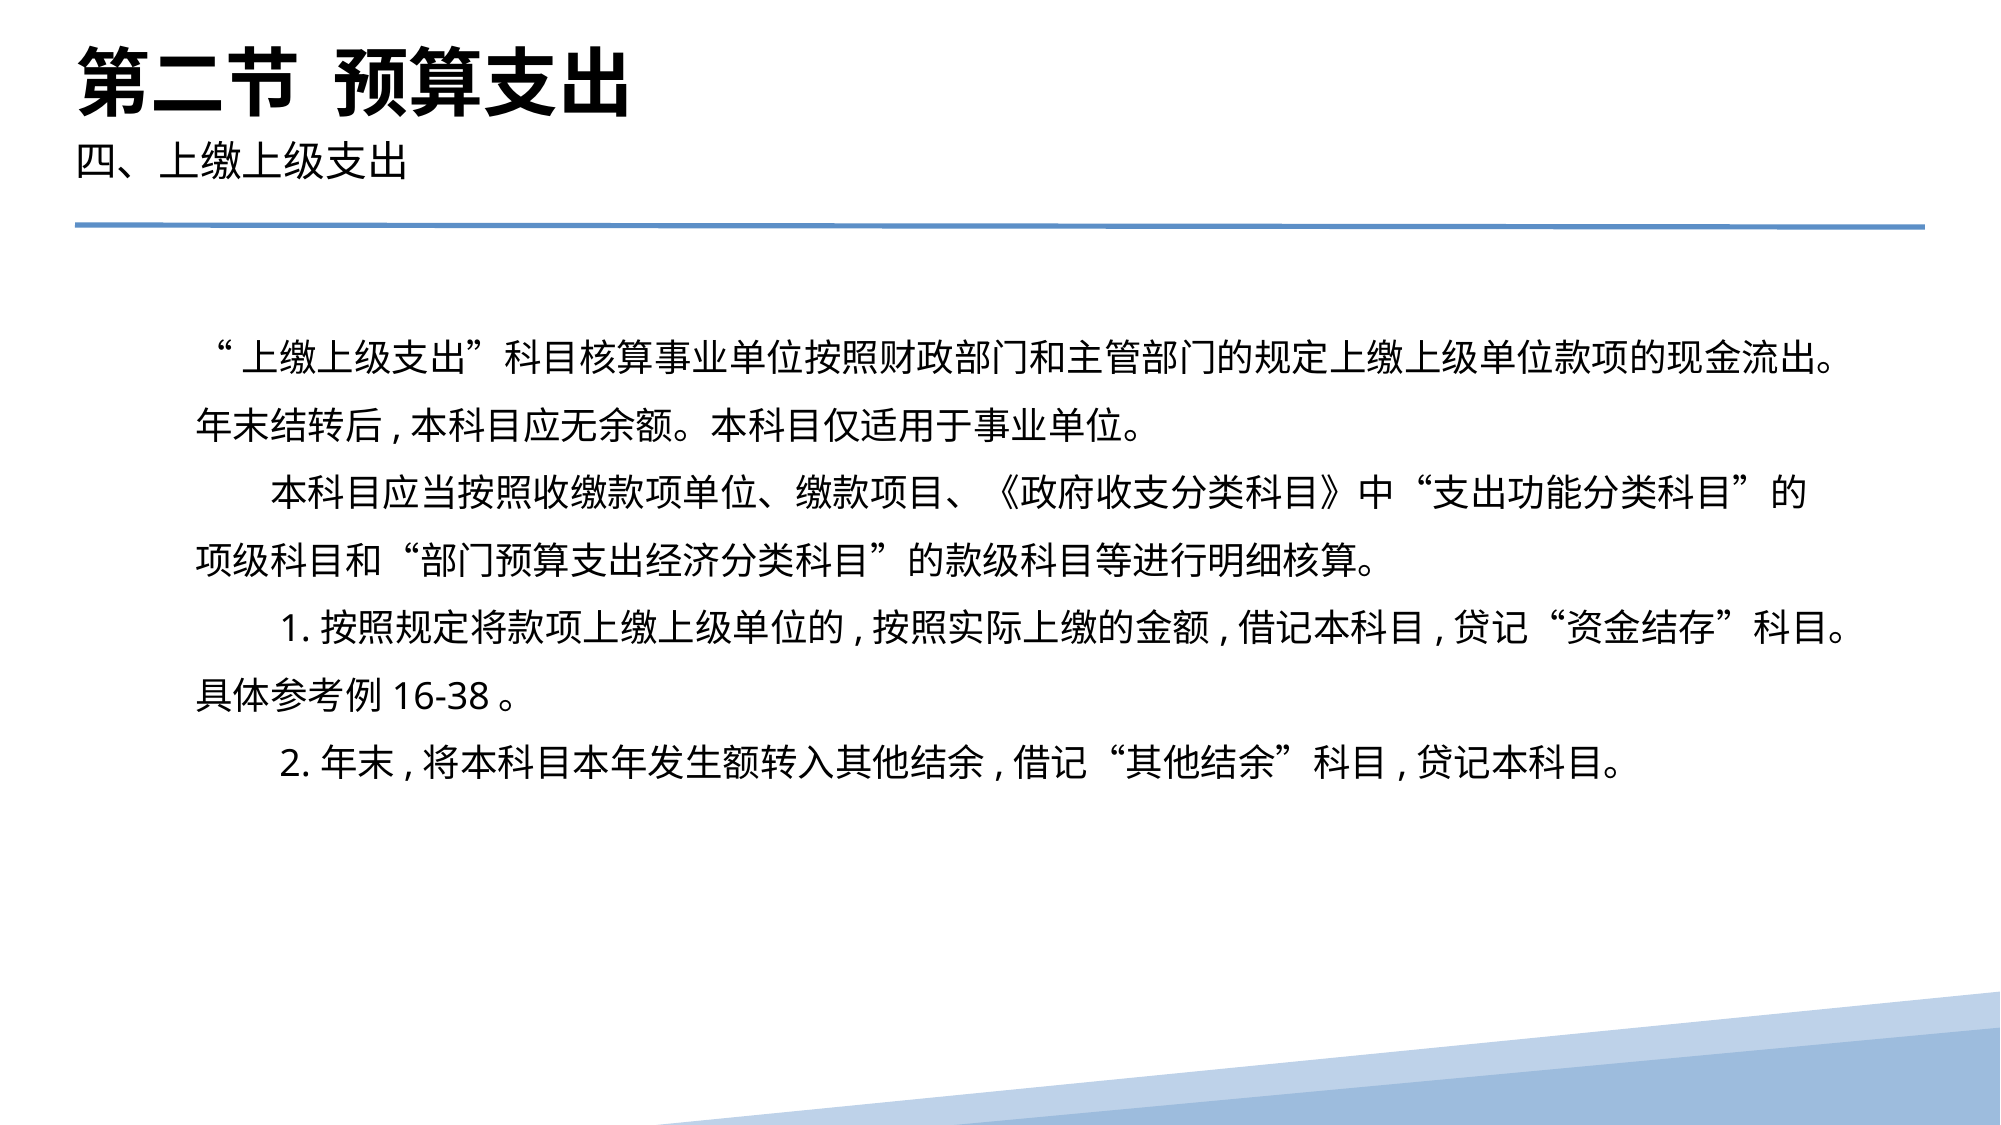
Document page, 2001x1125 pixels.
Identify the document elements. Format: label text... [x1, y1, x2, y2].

text_box 第二节 预算支出 [75, 24, 1925, 124]
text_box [656, 991, 2000, 1125]
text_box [74, 224, 1925, 228]
text_box 四、上缴上级支出 [75, 124, 1925, 200]
text_box “上缴上级支出”科目核算事业单位按照财政部门和主管部门的规定上缴上级单位款项的现金流出。年末结转后,本科目应无余额。本科目仅适用于事业单位。 本科目应当按照收缴款项单位、缴款项目、《政府收支分类科目》中“支出功能分类科目”的项级科目和“部门预算支出经济分类科目”的款级科目等进行明细核算。 1.按照规定将款项上缴上级单位的,按照实际上缴的金额,借记本科目,贷记“资金结存”科目。具体参考例16-38。 2.年末,将本科目本年发生额转入其他结余,借记“其他结余”科目,贷记本科目。 [180, 304, 1860, 795]
